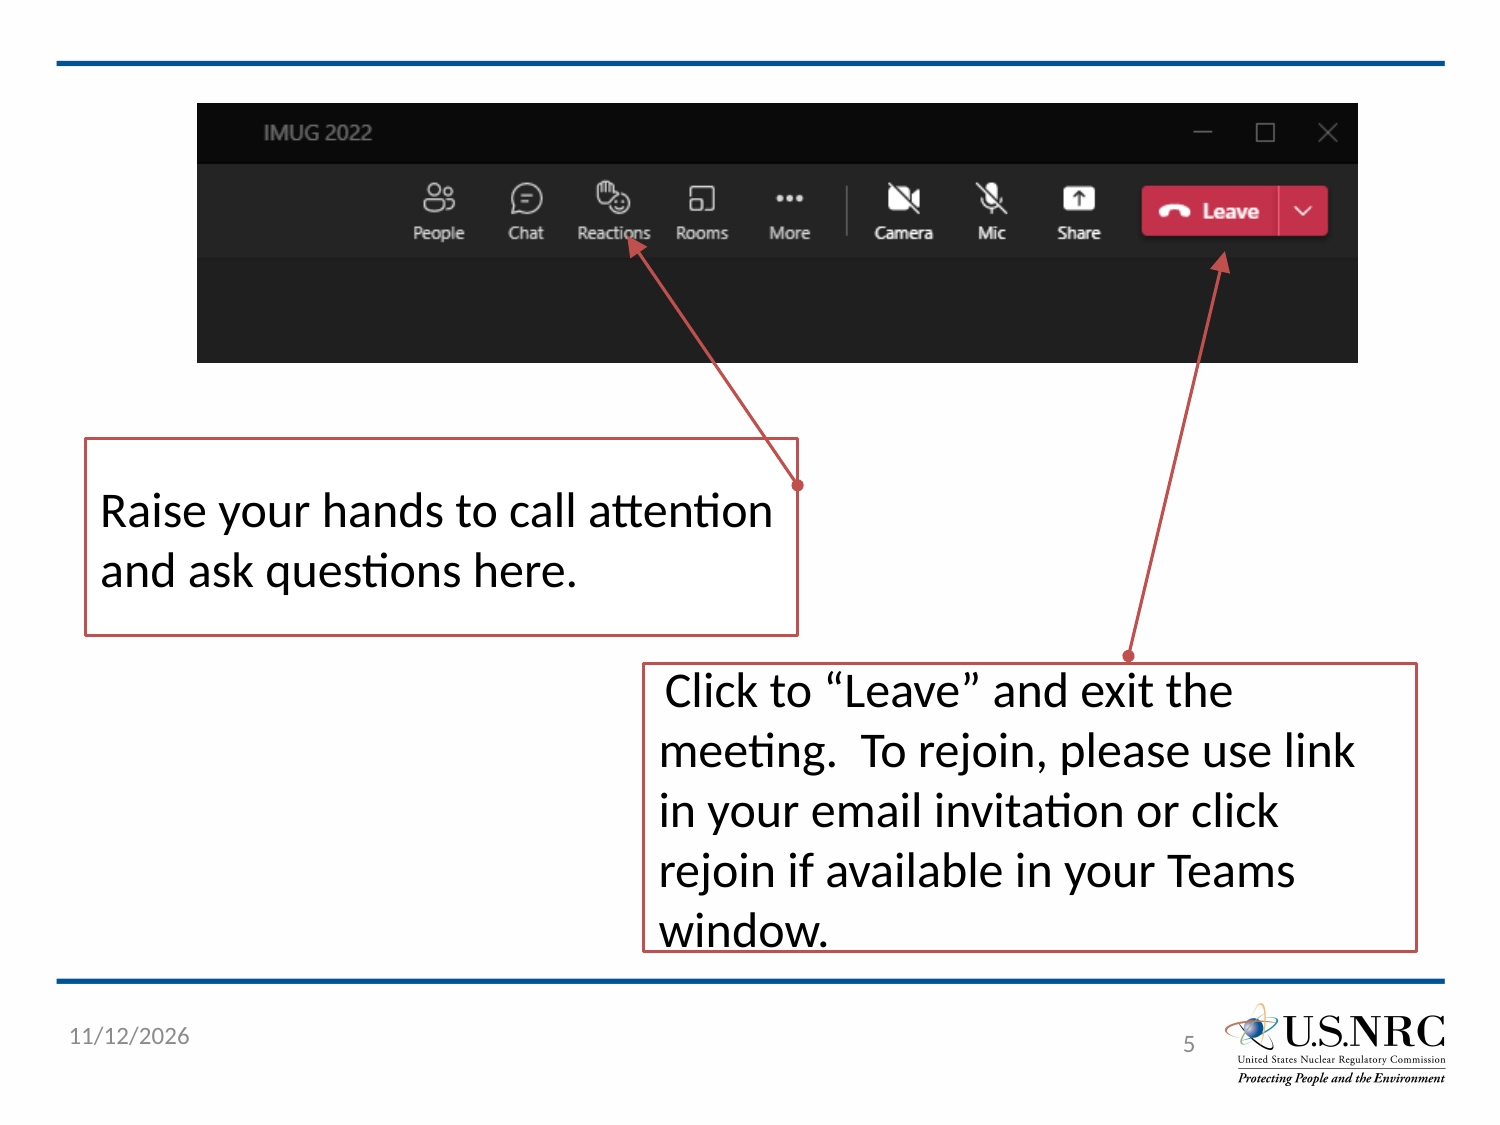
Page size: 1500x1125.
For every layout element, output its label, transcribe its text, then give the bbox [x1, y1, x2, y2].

text_box Raise your hands to call attention and ask questions here. [83, 373, 804, 638]
picture [0, 0, 1500, 1125]
slide_number 5 [1030, 1012, 1211, 1073]
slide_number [53, 1004, 404, 1065]
text_box Click to “Leave” and exit the meeting. To rejoin, please use link in your email invitation or click rejoin if available in your Teams window. [642, 373, 1418, 954]
